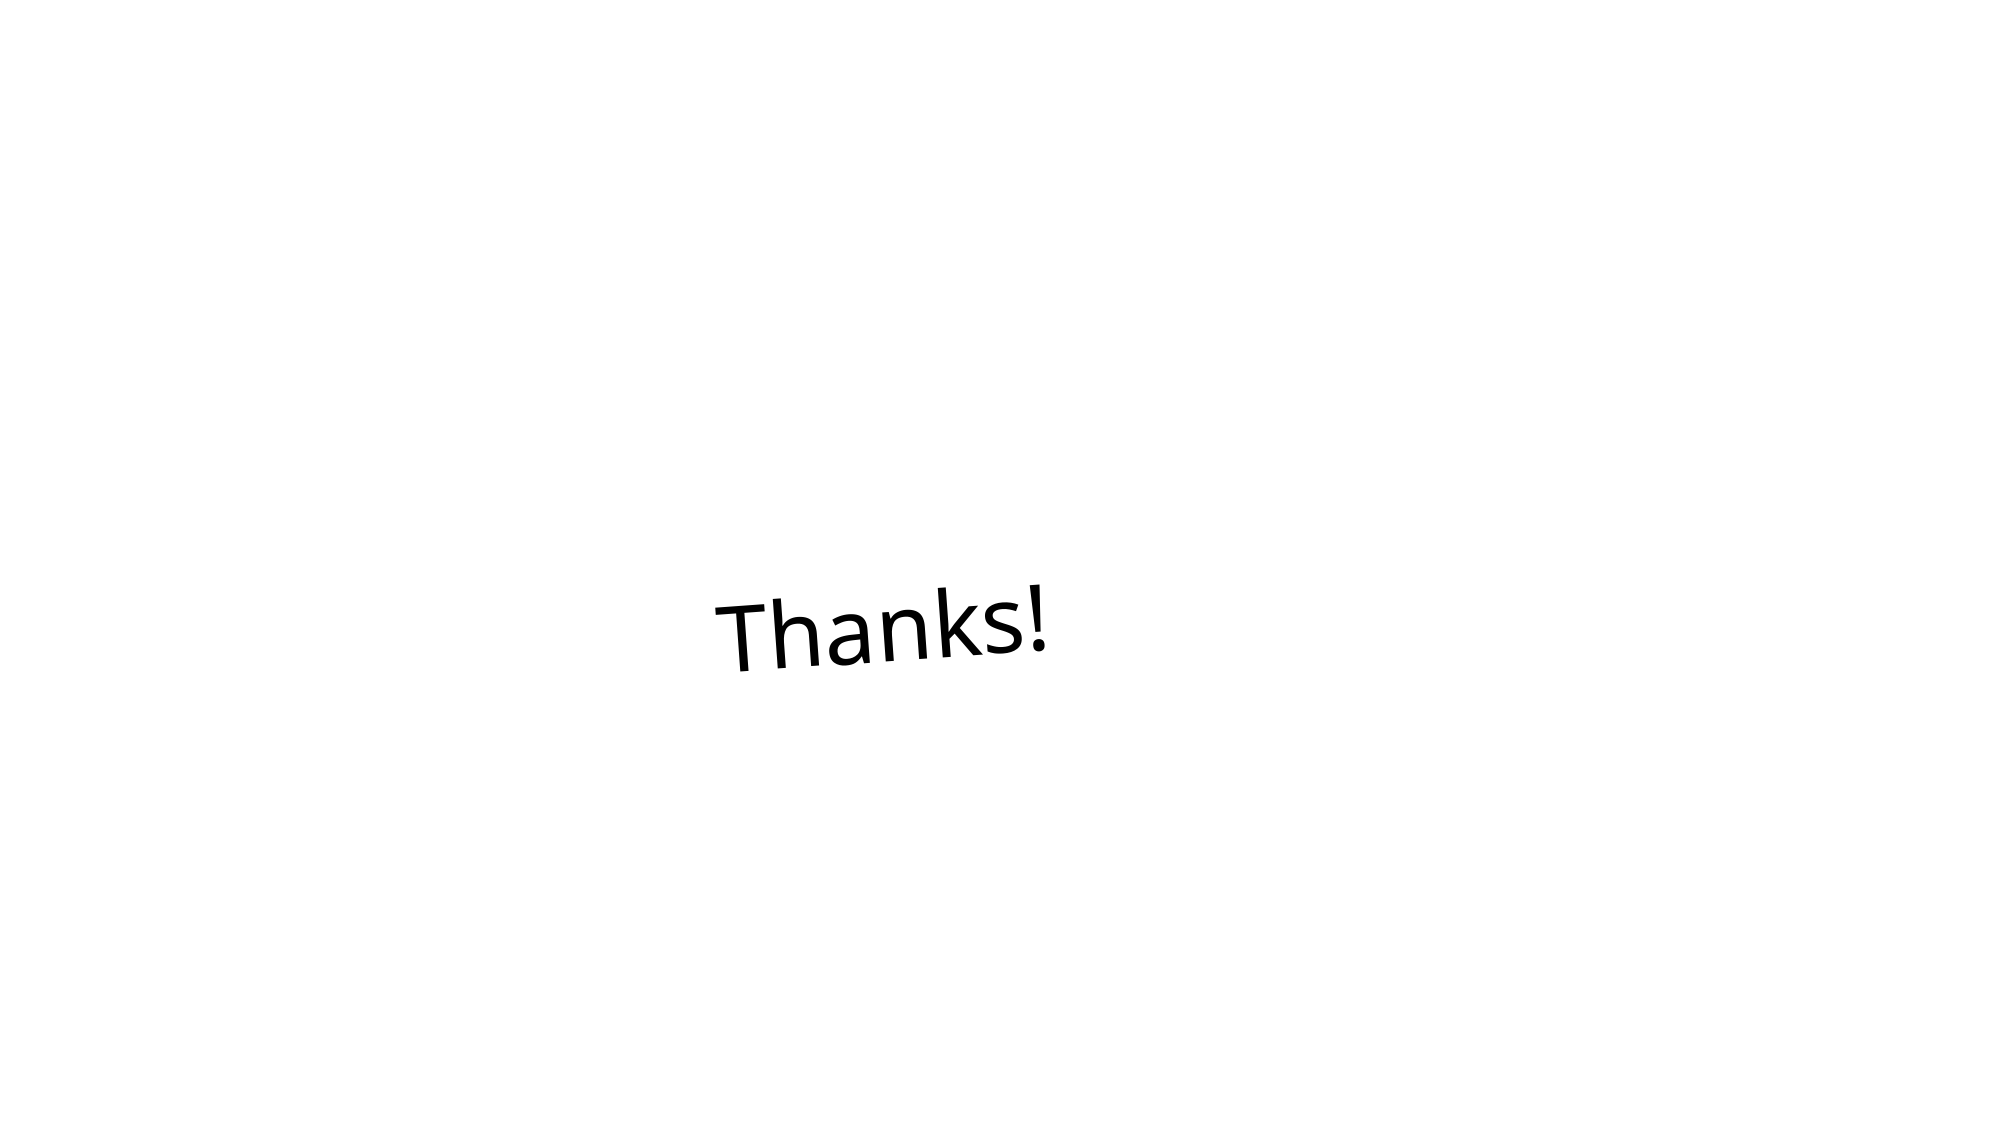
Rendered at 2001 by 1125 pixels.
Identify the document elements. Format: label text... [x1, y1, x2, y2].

text_box Thanks! [697, 549, 1070, 701]
